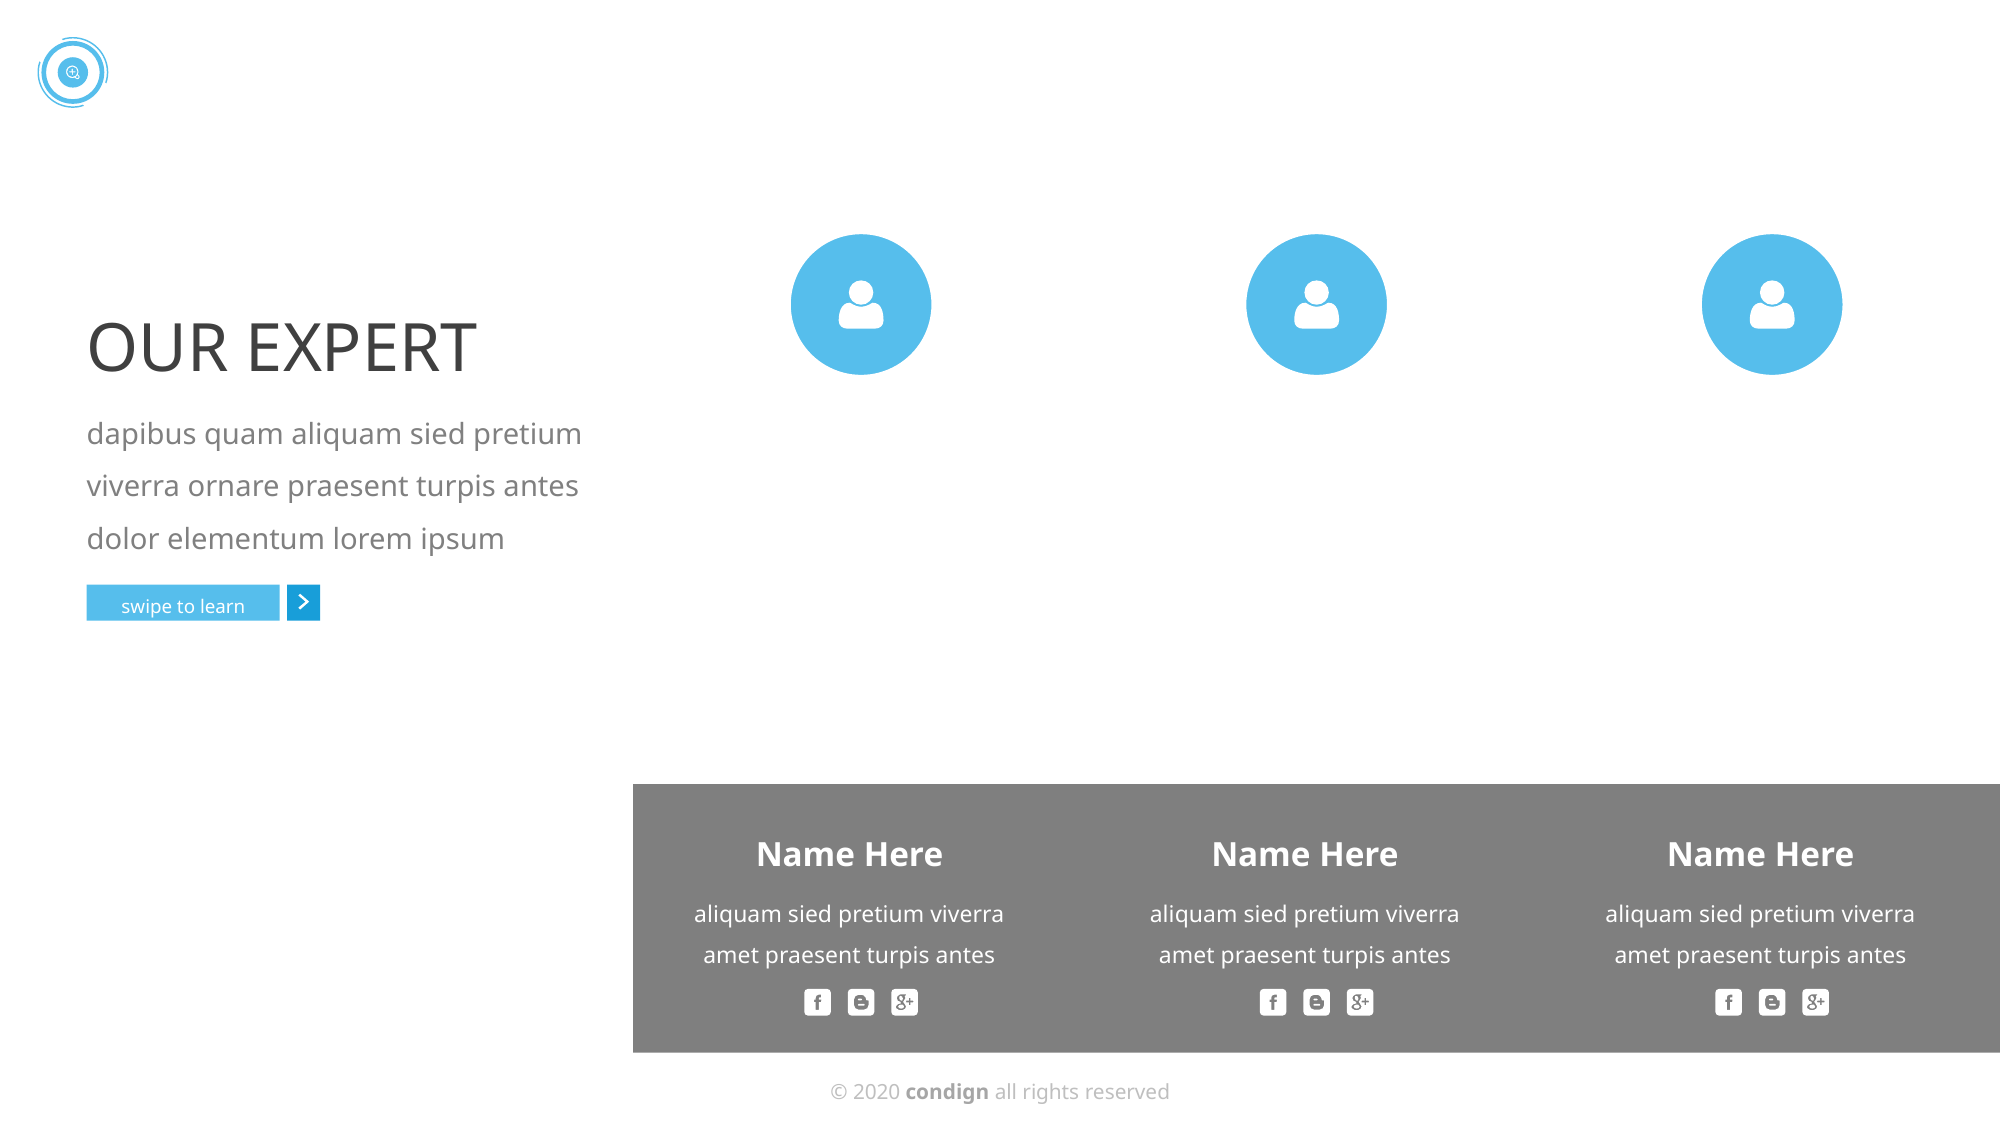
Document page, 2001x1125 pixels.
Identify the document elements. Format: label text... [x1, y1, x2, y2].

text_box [804, 988, 918, 1016]
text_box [788, 232, 934, 377]
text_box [1699, 232, 1845, 377]
text_box © 2020 condign all rights reserved [830, 1078, 1171, 1104]
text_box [86, 583, 321, 621]
text_box [37, 37, 109, 108]
text_box dapibus quam aliquam sied pretium viverra ornare praesent turpis antes dolor elementum lorem ipsum [86, 397, 605, 556]
text_box OUR EXPERT [86, 304, 543, 385]
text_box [1259, 988, 1374, 1016]
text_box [1715, 988, 1829, 1016]
picture [633, 304, 2000, 1053]
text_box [1244, 232, 1390, 377]
